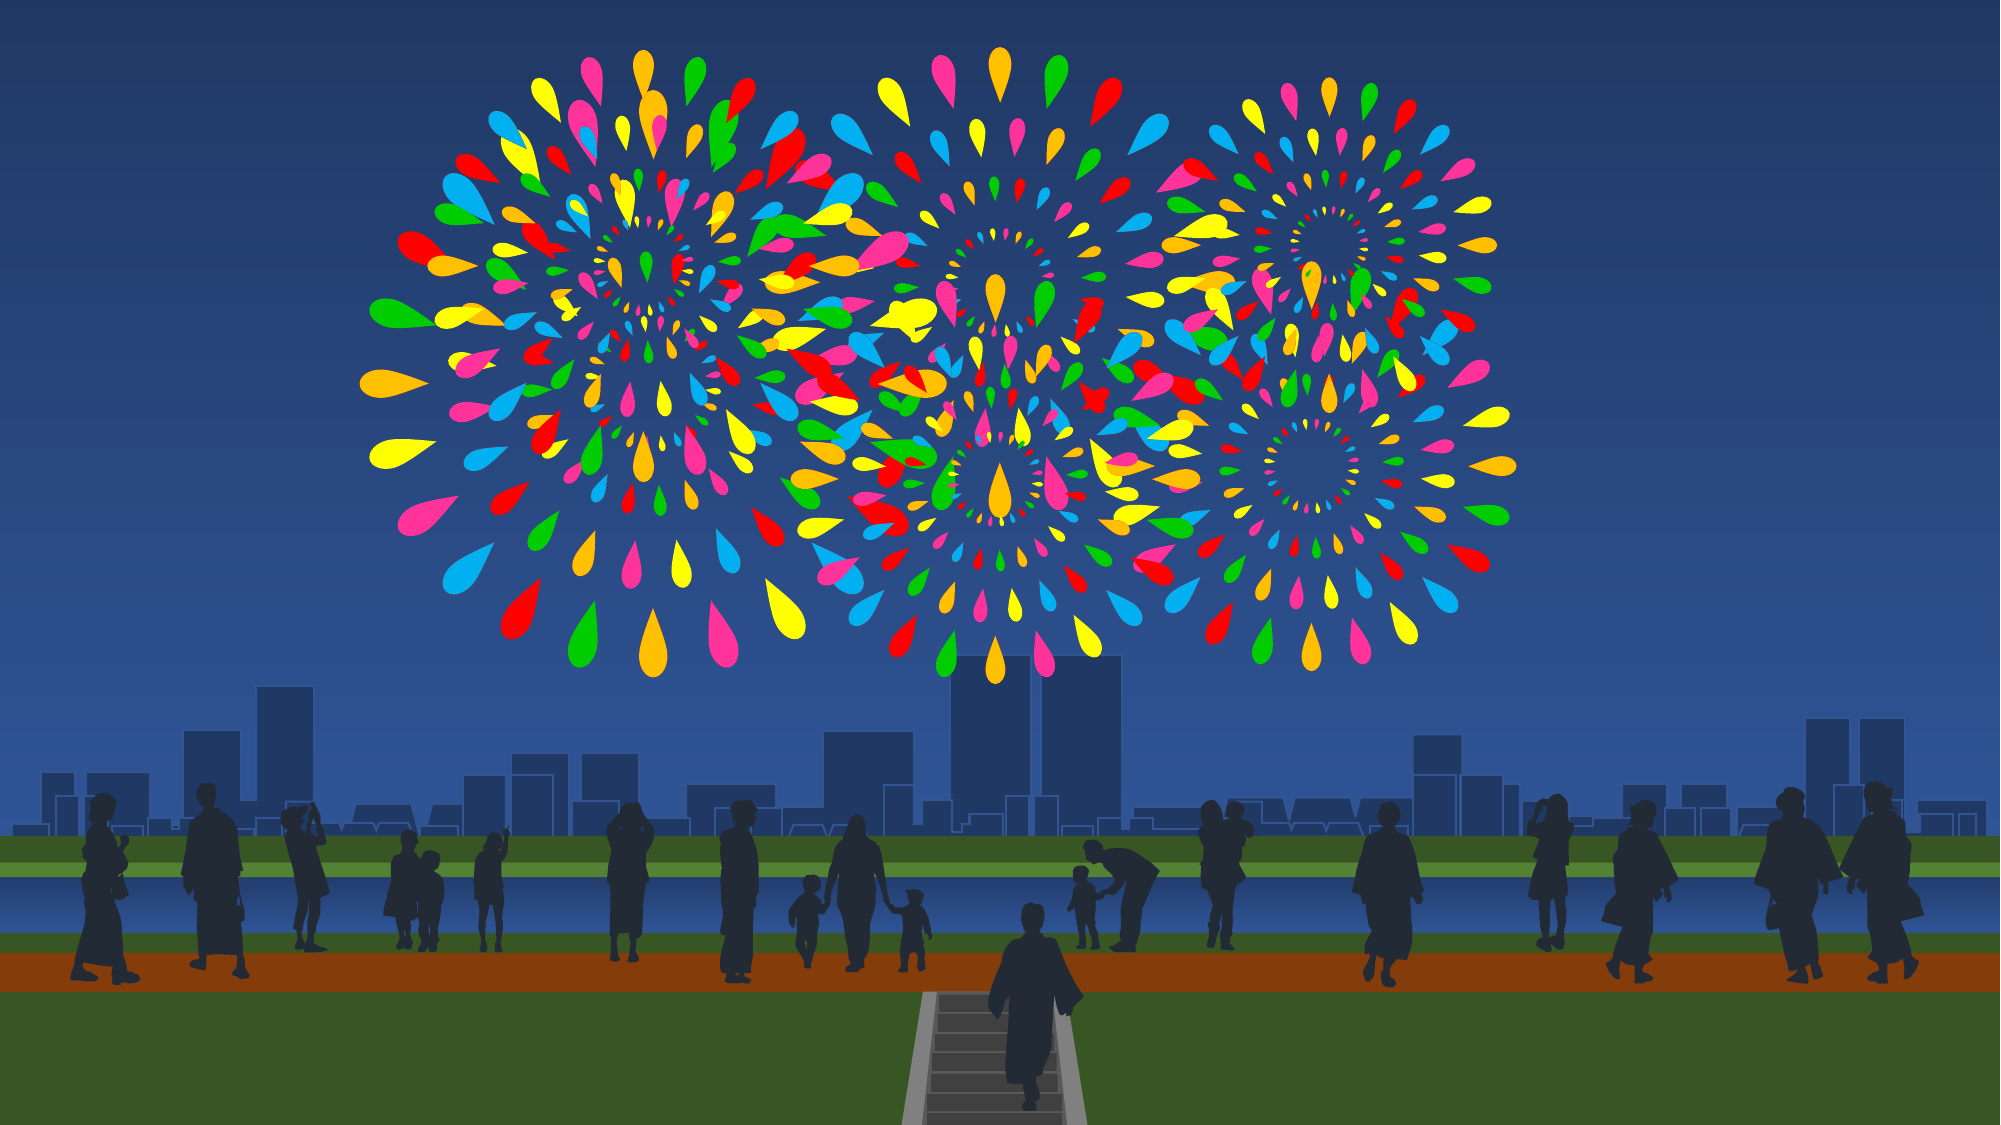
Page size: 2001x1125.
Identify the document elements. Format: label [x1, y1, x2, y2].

text_box [427, 49, 860, 483]
text_box [0, 0, 2000, 781]
text_box [1161, 77, 1498, 414]
text_box [1106, 261, 1161, 274]
text_box [860, 90, 947, 274]
text_box [0, 781, 2000, 1125]
text_box [790, 274, 1201, 685]
text_box [764, 47, 1236, 274]
text_box [359, 90, 790, 678]
text_box [1201, 261, 1517, 672]
